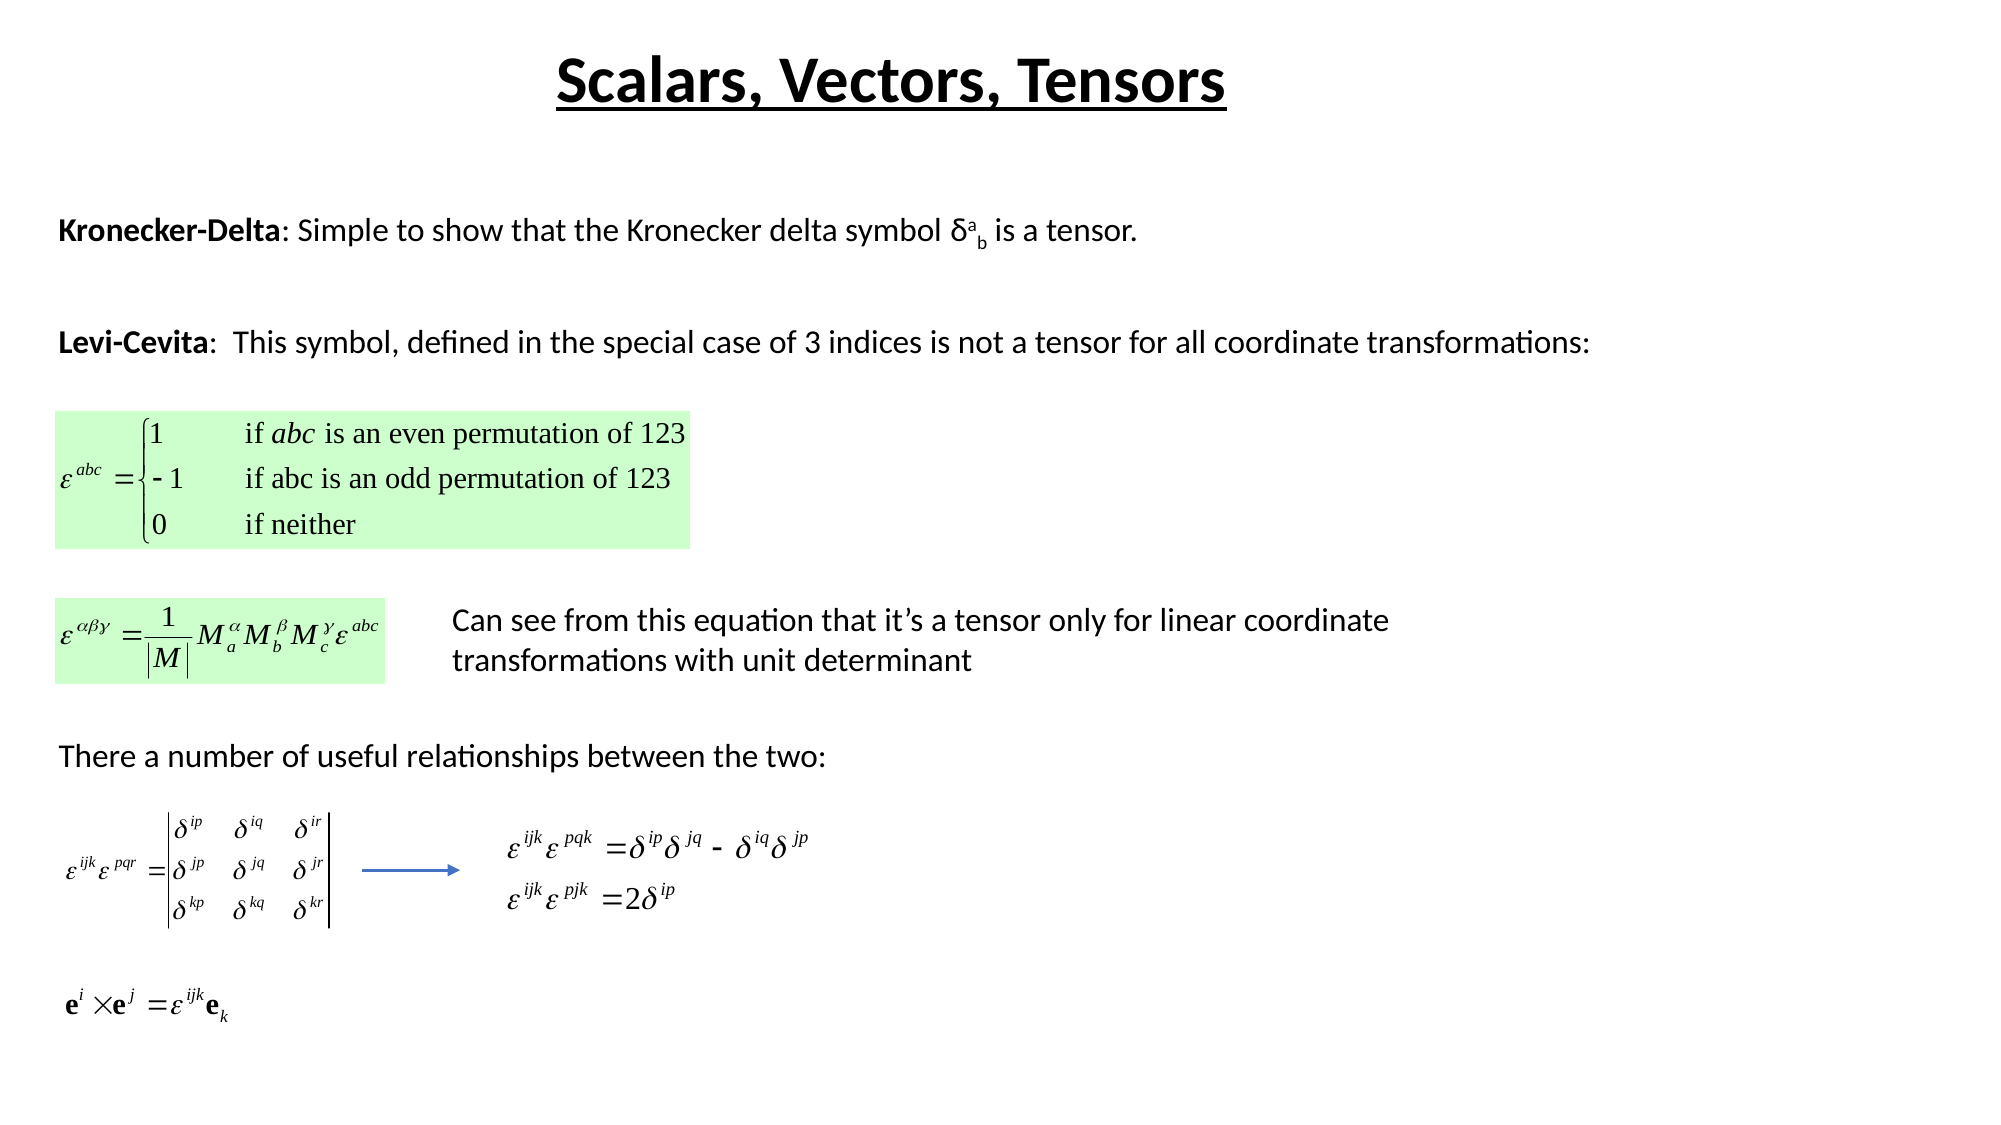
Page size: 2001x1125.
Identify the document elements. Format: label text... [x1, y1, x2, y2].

text_box Kronecker-Delta: Simple to show that the Kronecker delta symbol δab is a tensor. [43, 201, 1203, 262]
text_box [54, 598, 386, 684]
text_box Levi-Cevita: This symbol, defined in the special case of 3 indices is not a tensor for all coordinate transformations: [43, 313, 1650, 368]
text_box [501, 822, 816, 919]
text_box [61, 807, 336, 933]
text_box Scalars, Vectors, Tensors [541, 28, 1242, 123]
text_box Can see from this equation that it’s a tensor only for linear coordinate transformations with unit determinant [437, 591, 1486, 686]
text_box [61, 981, 234, 1030]
text_box There a number of useful relationships between the two: [43, 726, 877, 782]
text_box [54, 410, 690, 550]
